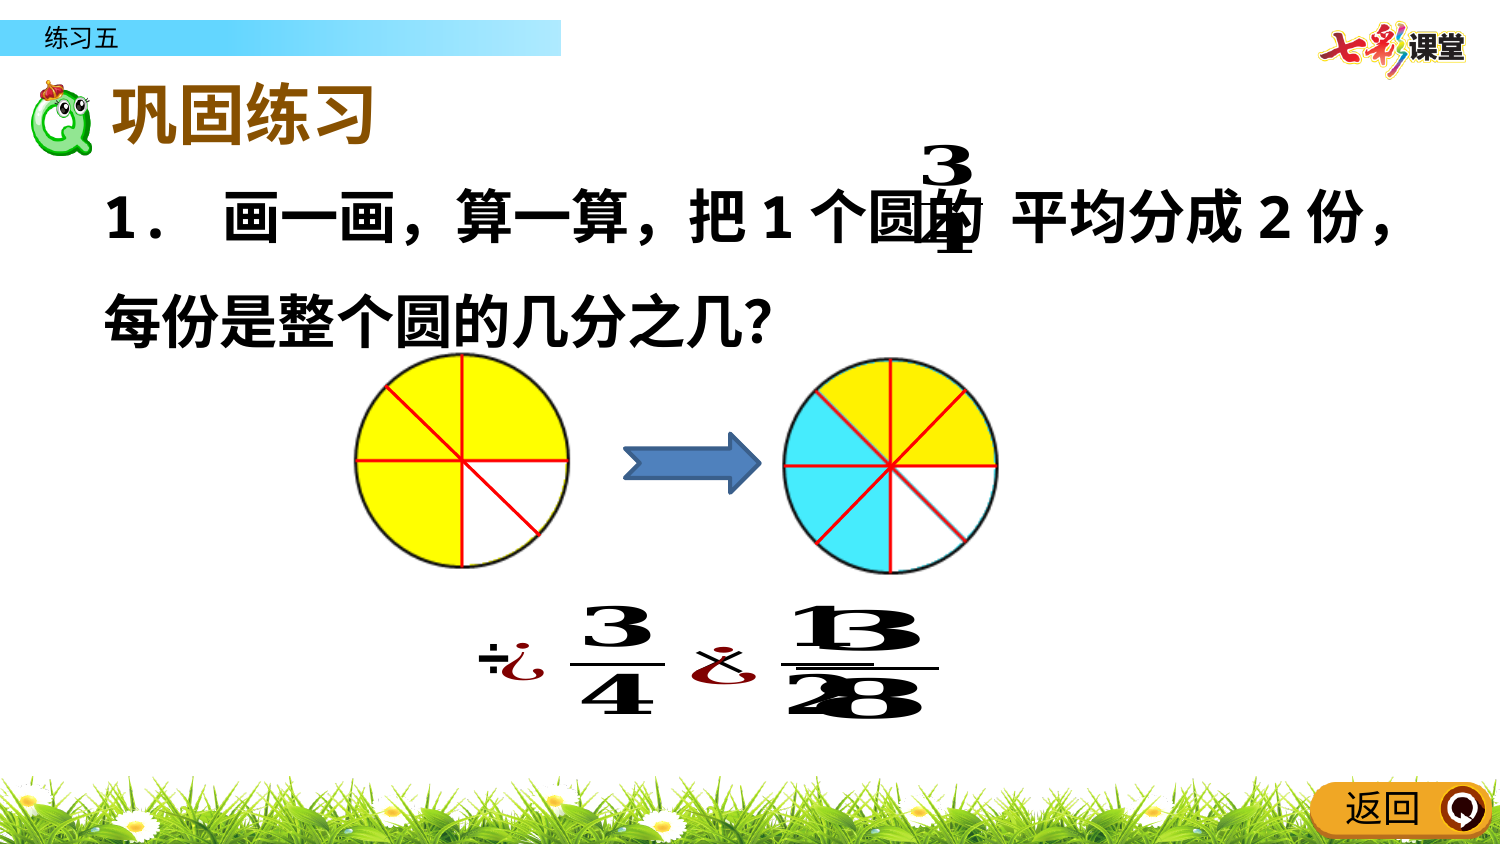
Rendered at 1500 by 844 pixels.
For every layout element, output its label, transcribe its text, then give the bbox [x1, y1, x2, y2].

picture [0, 776, 1500, 844]
picture [1316, 20, 1468, 80]
picture [781, 356, 1002, 578]
picture [348, 350, 574, 576]
picture [31, 80, 92, 156]
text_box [385, 385, 541, 537]
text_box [813, 391, 969, 543]
text_box 巩固练习 [100, 67, 404, 159]
text_box 1. 画一画，算一算，把1个圆的 平均分成2份，每份是整个圆的几分之几？ [88, 138, 1424, 363]
text_box [623, 431, 762, 495]
